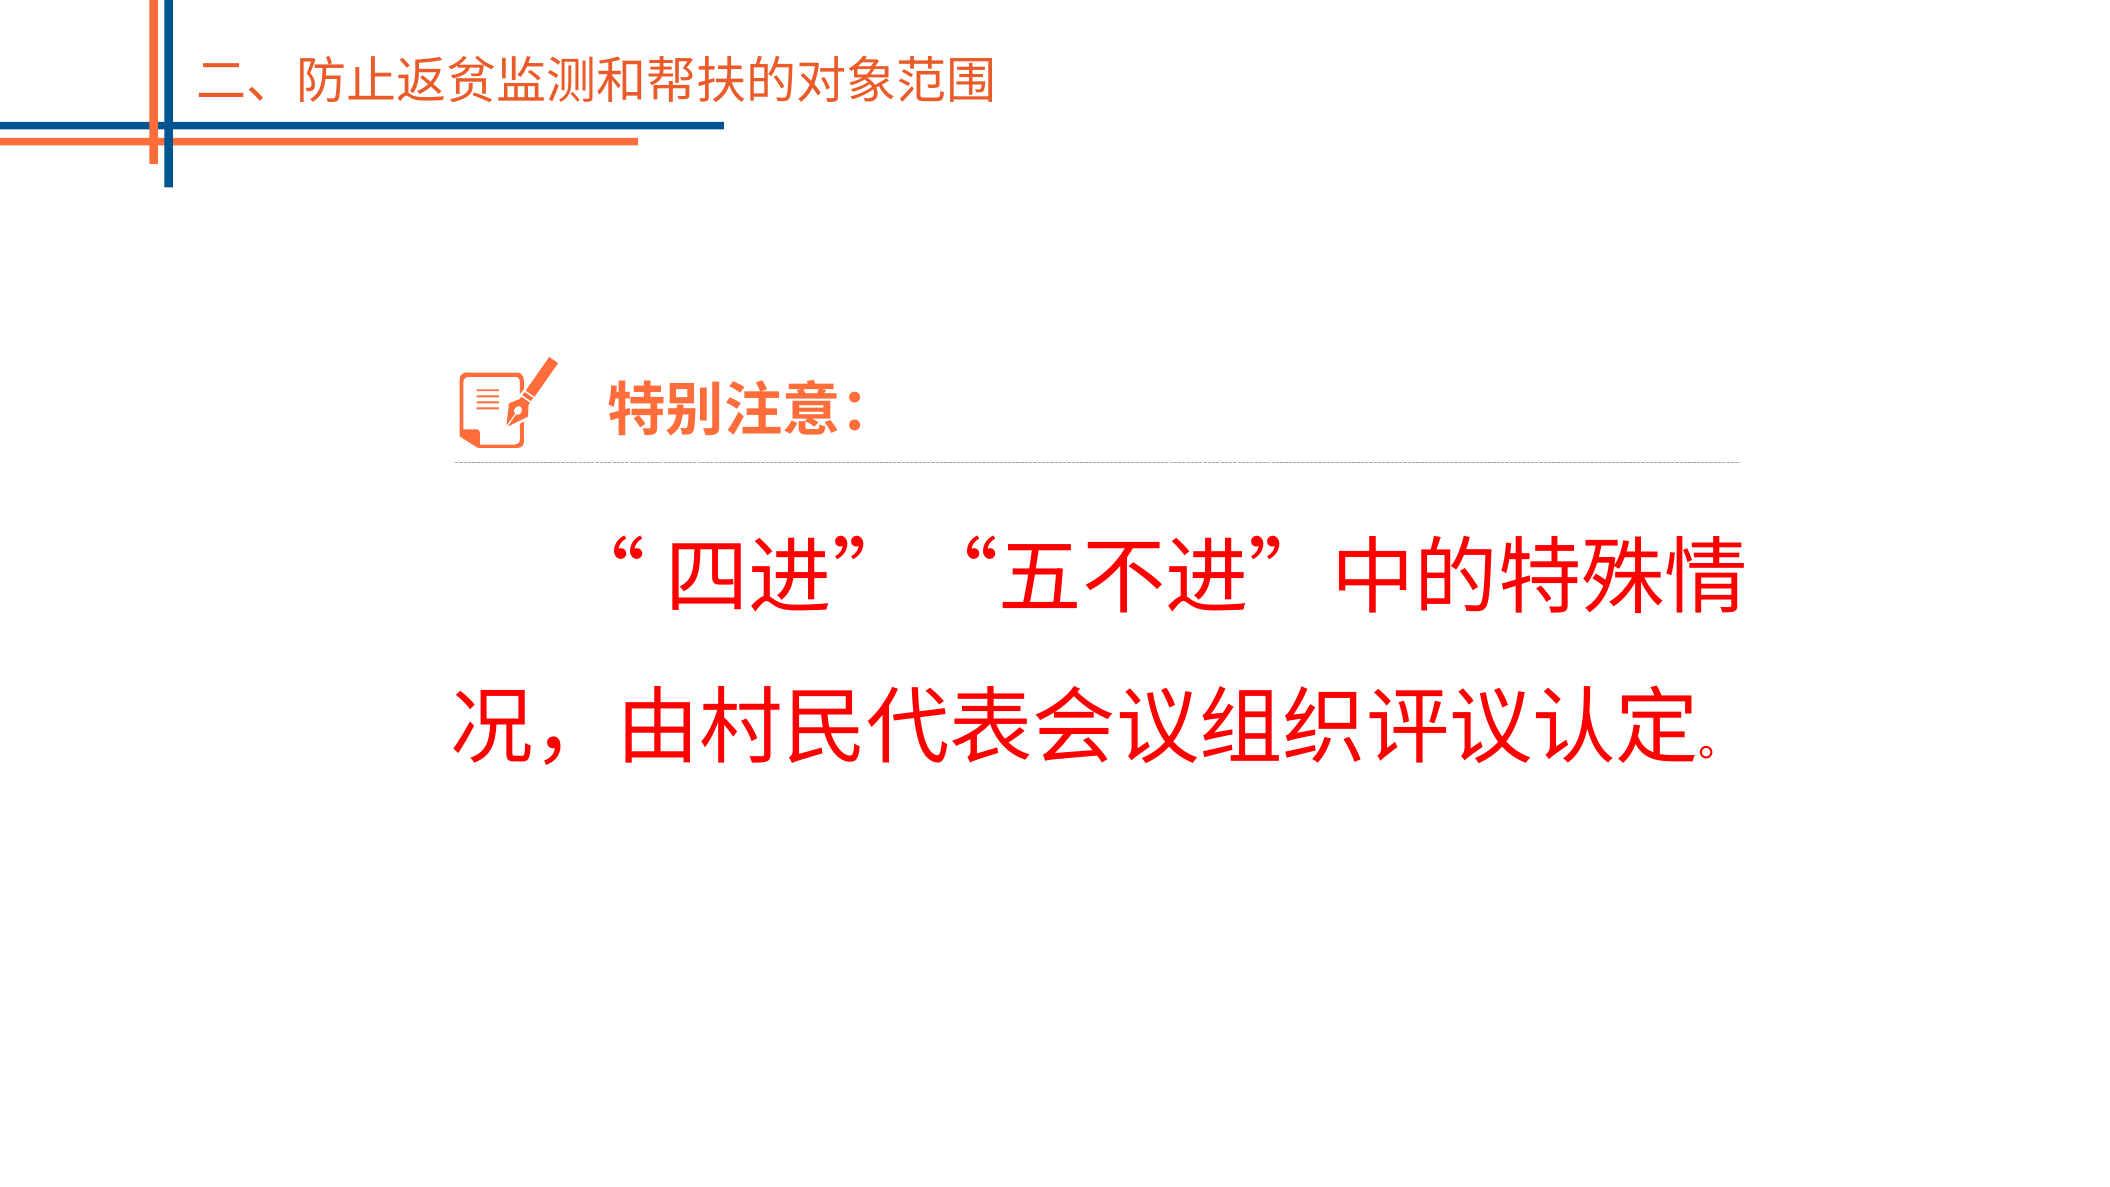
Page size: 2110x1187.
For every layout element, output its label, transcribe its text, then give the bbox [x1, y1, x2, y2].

text_box “四进”“五不进”中的特殊情况，由村民代表会议组织评议认定。 [428, 462, 1802, 785]
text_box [459, 356, 559, 449]
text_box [0, 0, 1067, 188]
text_box 特别注意： [592, 364, 966, 450]
